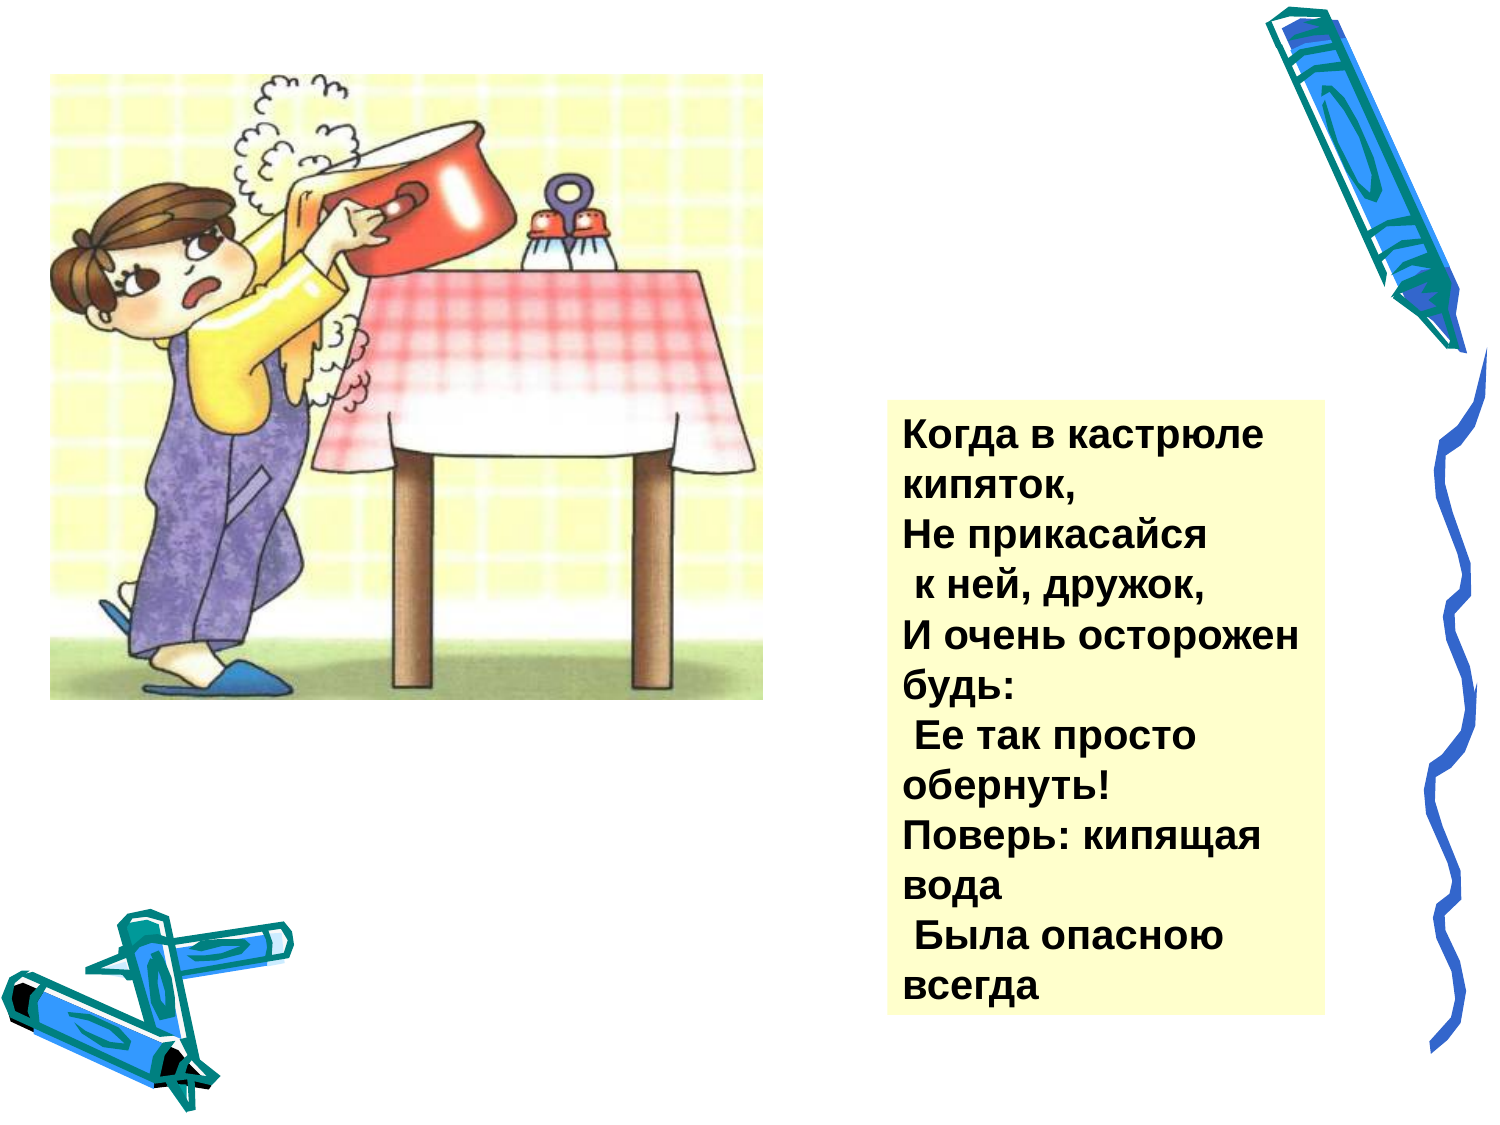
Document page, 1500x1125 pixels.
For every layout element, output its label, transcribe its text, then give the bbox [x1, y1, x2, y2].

picture [49, 74, 763, 701]
text_box Когда в кастрюле кипяток, Не прикасайся к ней, дружок, И очень осторожен будь: Ее так просто обернуть! Поверь: кипящая вода Была опасною всегда [887, 399, 1325, 1015]
